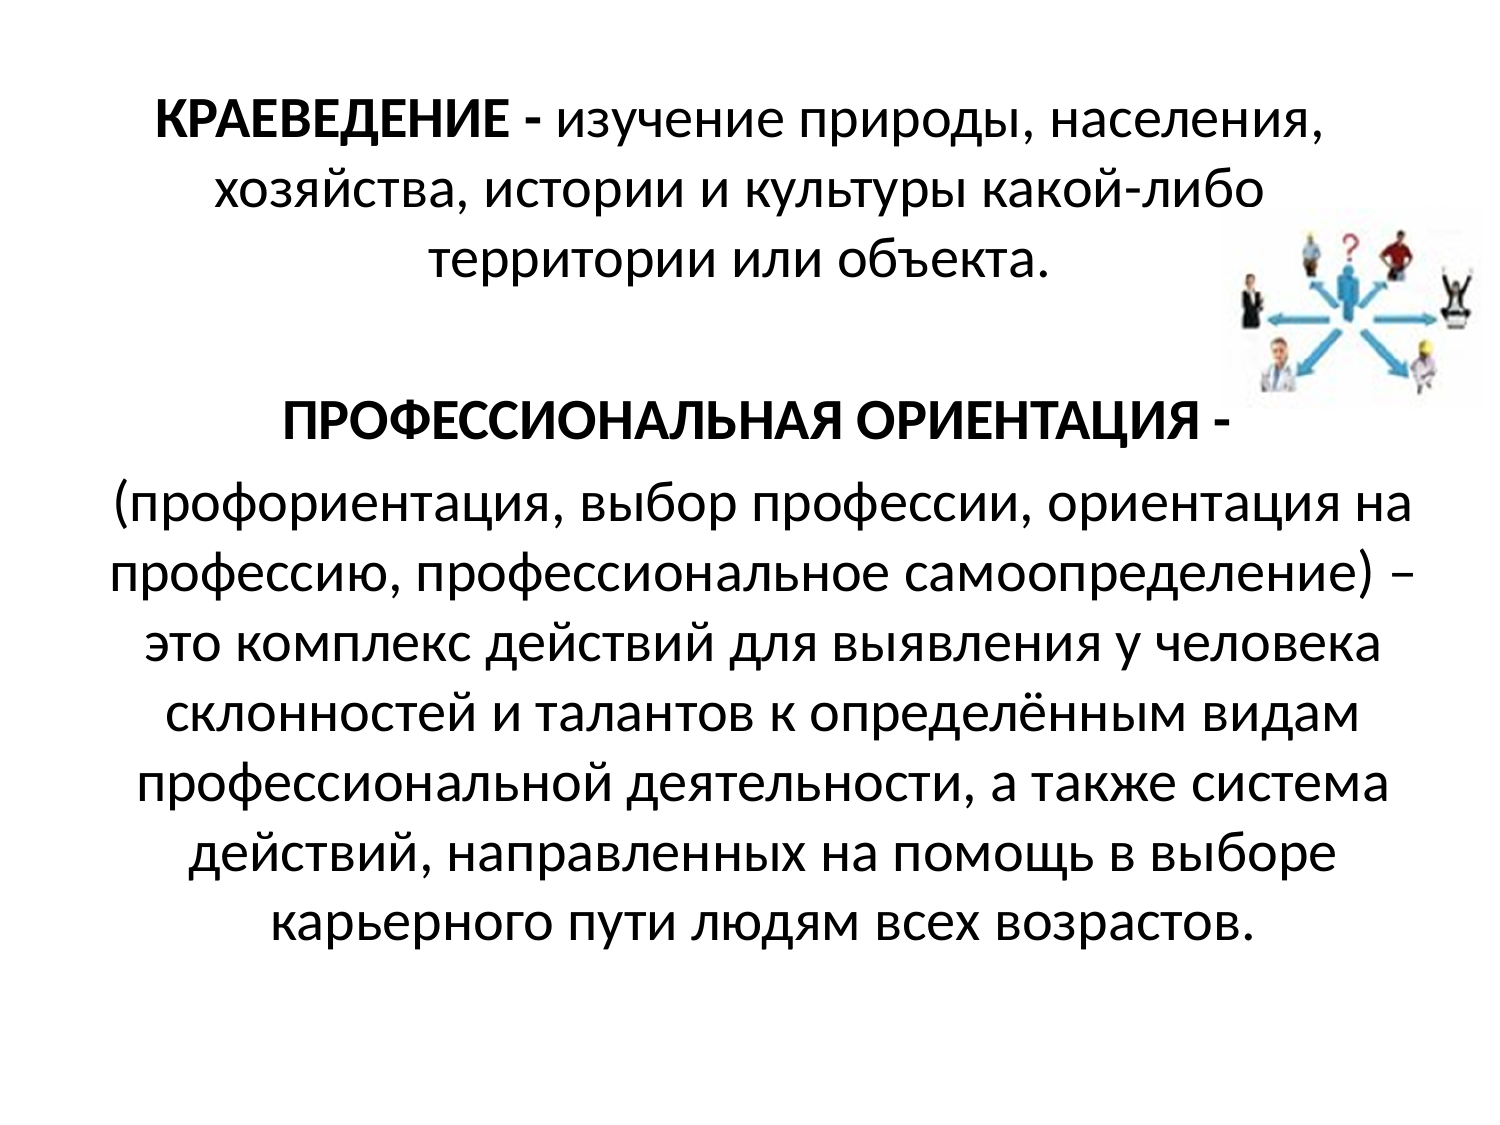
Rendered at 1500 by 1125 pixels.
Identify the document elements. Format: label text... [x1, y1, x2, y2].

picture [1222, 207, 1483, 410]
title КРАЕВЕДЕНИЕ - изучение природы, населения, хозяйства, истории и культуры какой-либо территории или объекта. [64, 125, 1415, 313]
list ПРОФЕССИОНАЛЬНАЯ ОРИЕНТАЦИЯ - (профориентация, выбор профессии, ориентация на профессию, профессиональное самоопределение) – это комплекс действий для выявления у человека склонностей и талантов к определённым видам профессиональной деятельности, а также система действий, направленных на помощь в выборе карьерного пути людям всех возрастов. [88, 373, 1439, 887]
